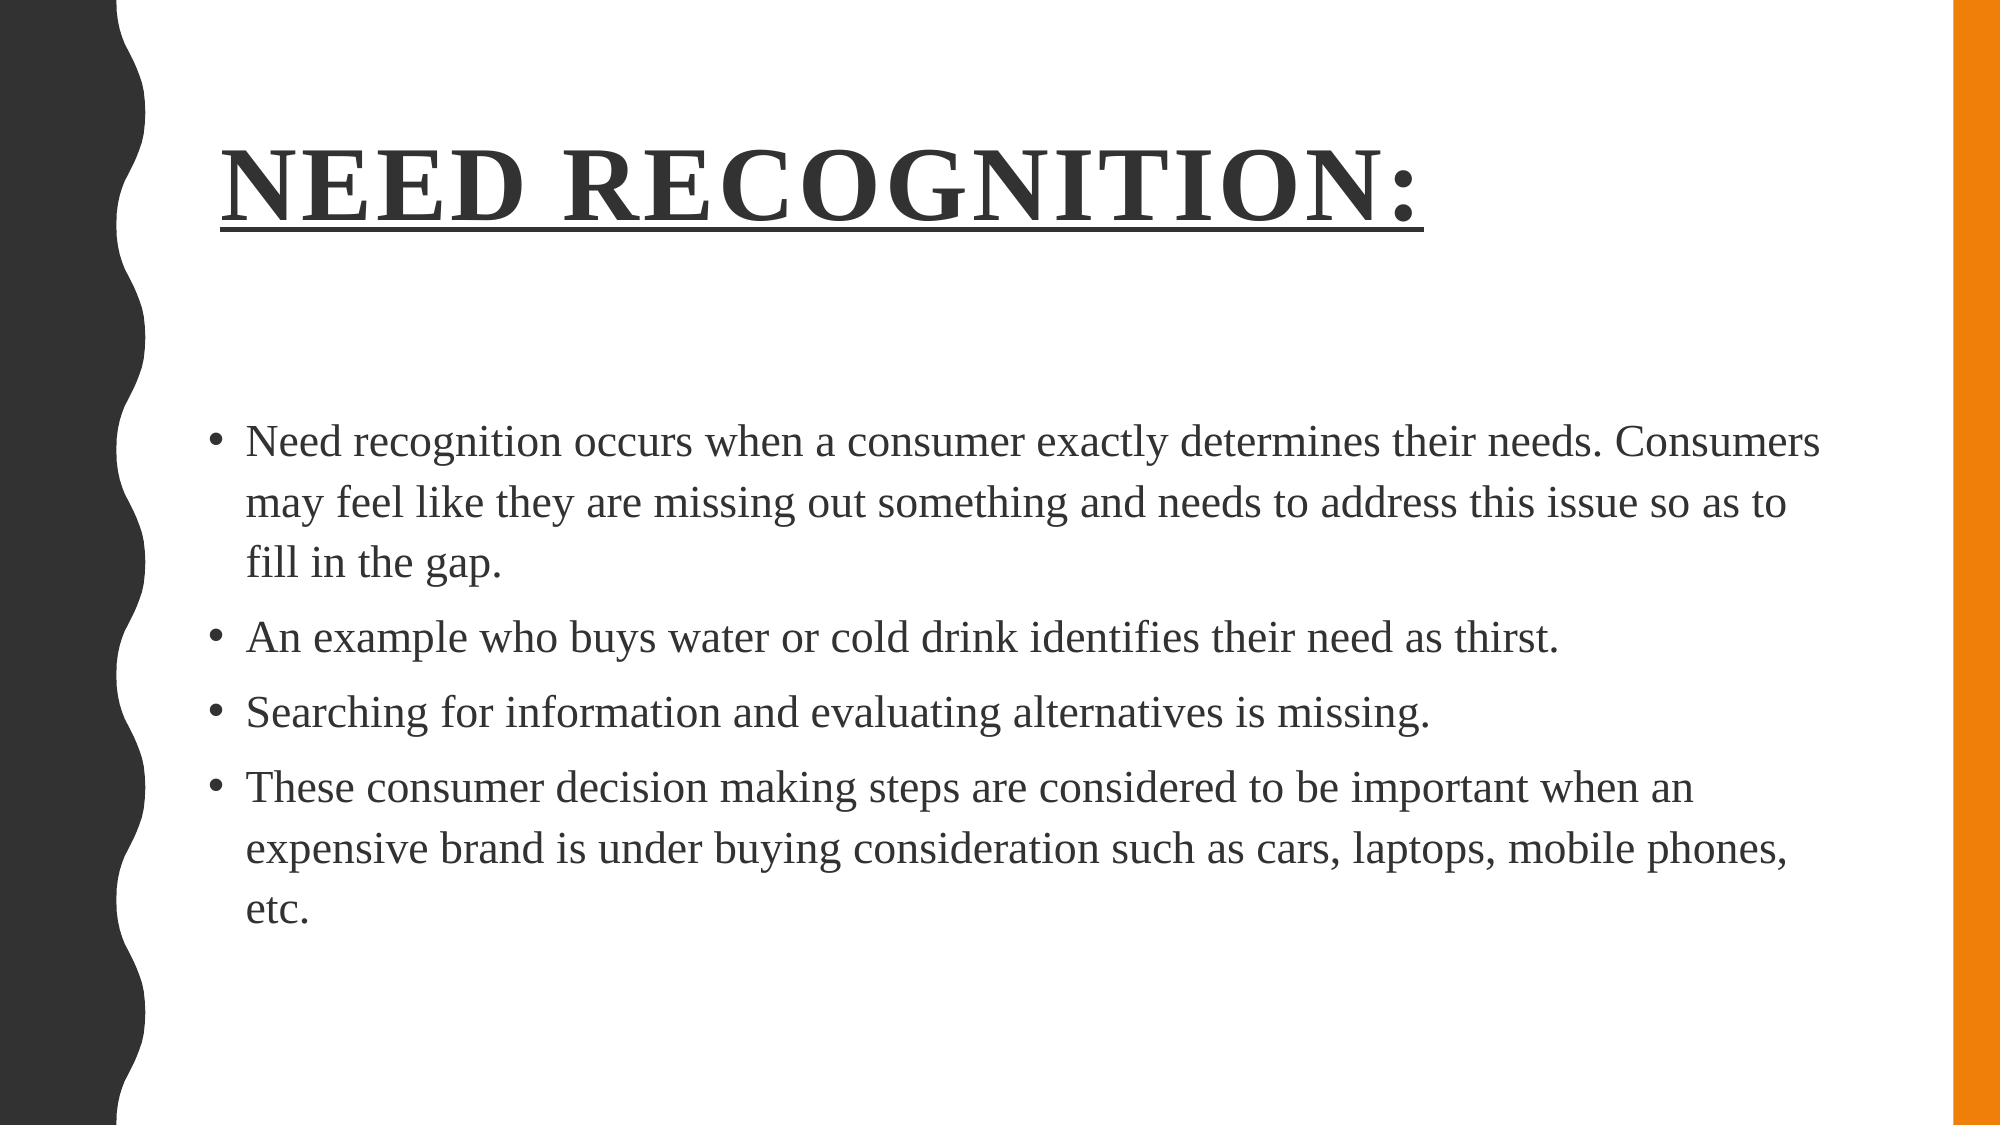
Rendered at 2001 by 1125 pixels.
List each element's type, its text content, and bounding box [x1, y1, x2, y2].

title Need recognition: [205, 121, 1875, 367]
list Need recognition occurs when a consumer exactly determines their needs. Consumers may feel like they are missing out something and needs to address this issue so as to fill in the gap. An example who buys water or cold drink identifies their need as thirst. Searching for information and evaluating alternatives is missing. These consumer decision making steps are considered to be important when an expensive brand is under buying consideration such as cars, laptops, mobile phones, etc. [193, 328, 1863, 918]
